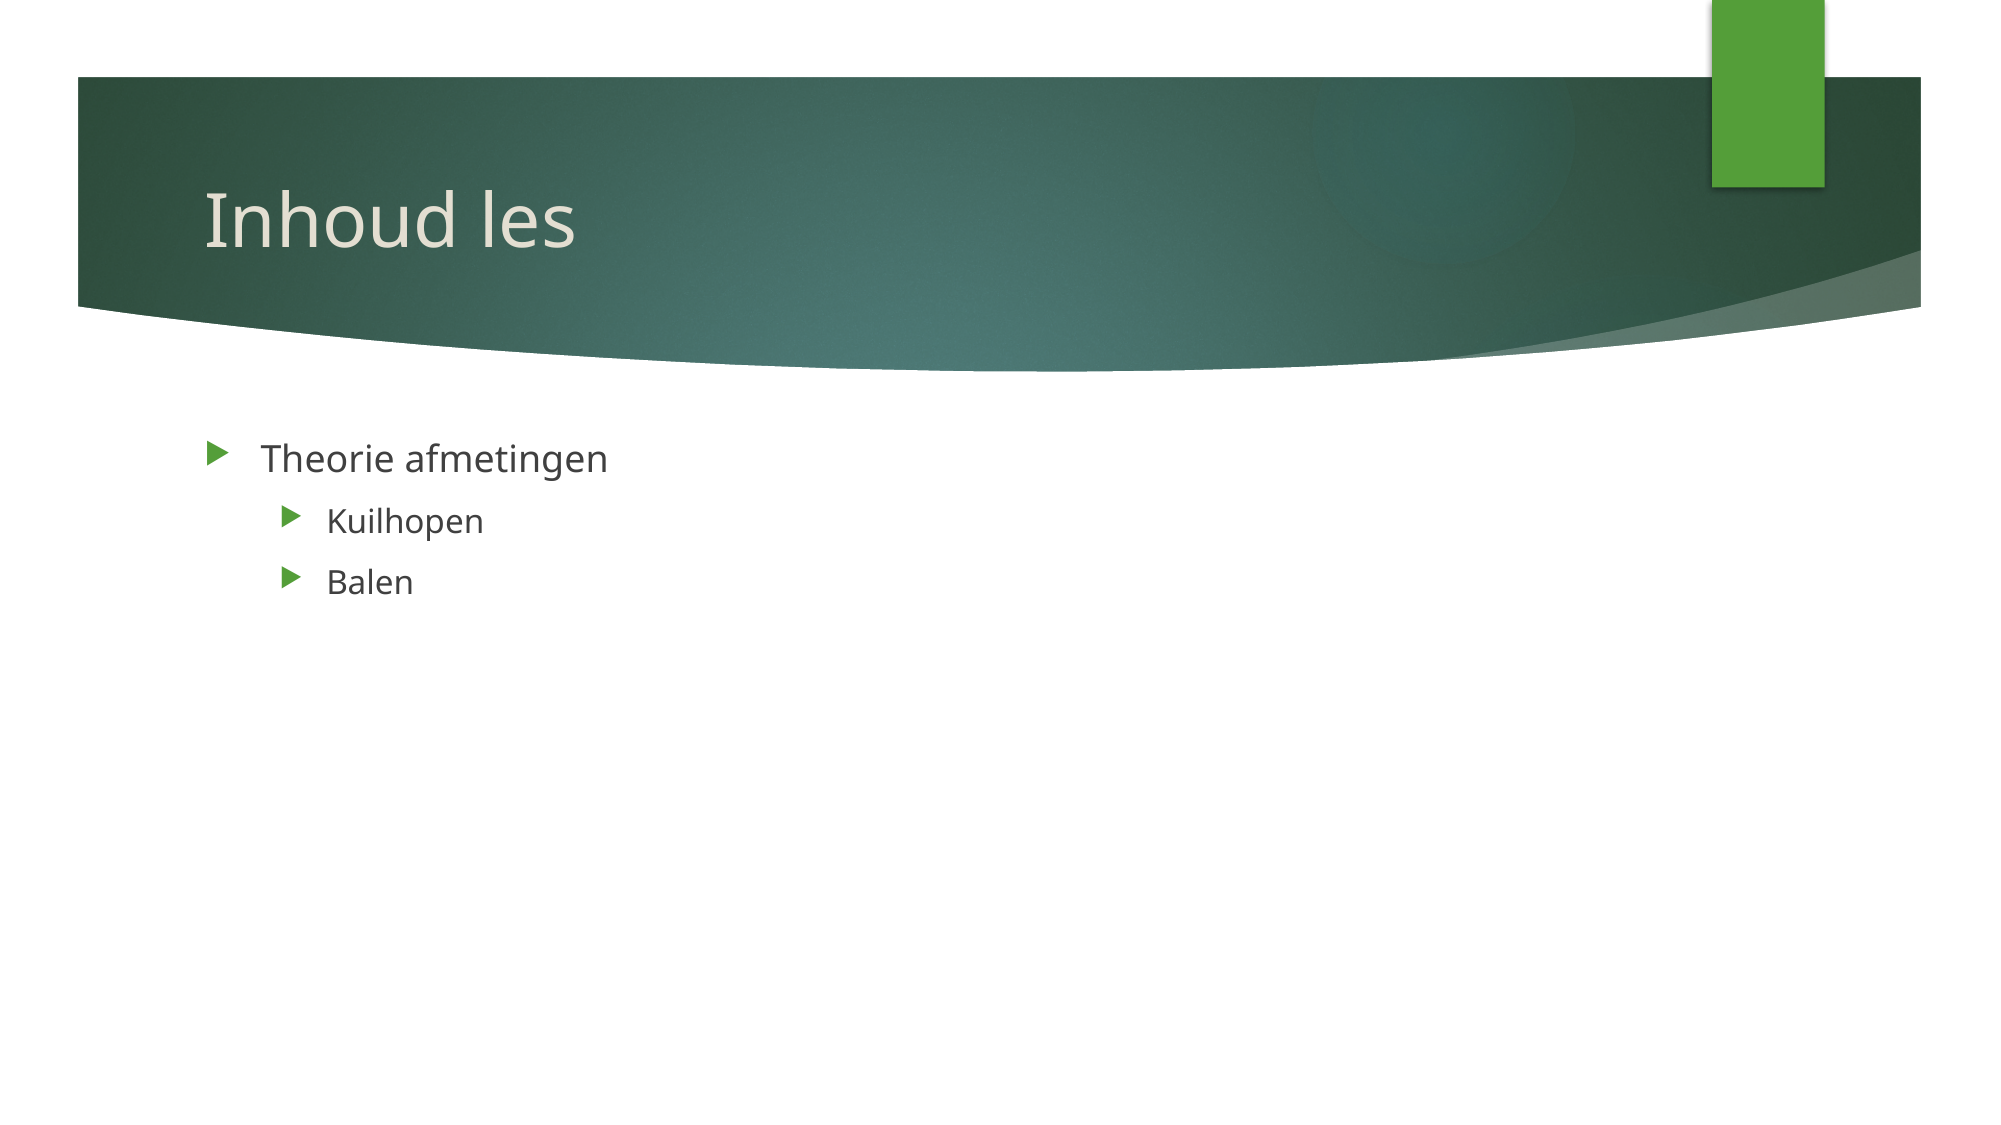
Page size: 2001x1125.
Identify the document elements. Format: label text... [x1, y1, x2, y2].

title Inhoud les [189, 159, 1627, 276]
list Theorie afmetingen Kuilhopen Balen [189, 427, 1638, 988]
